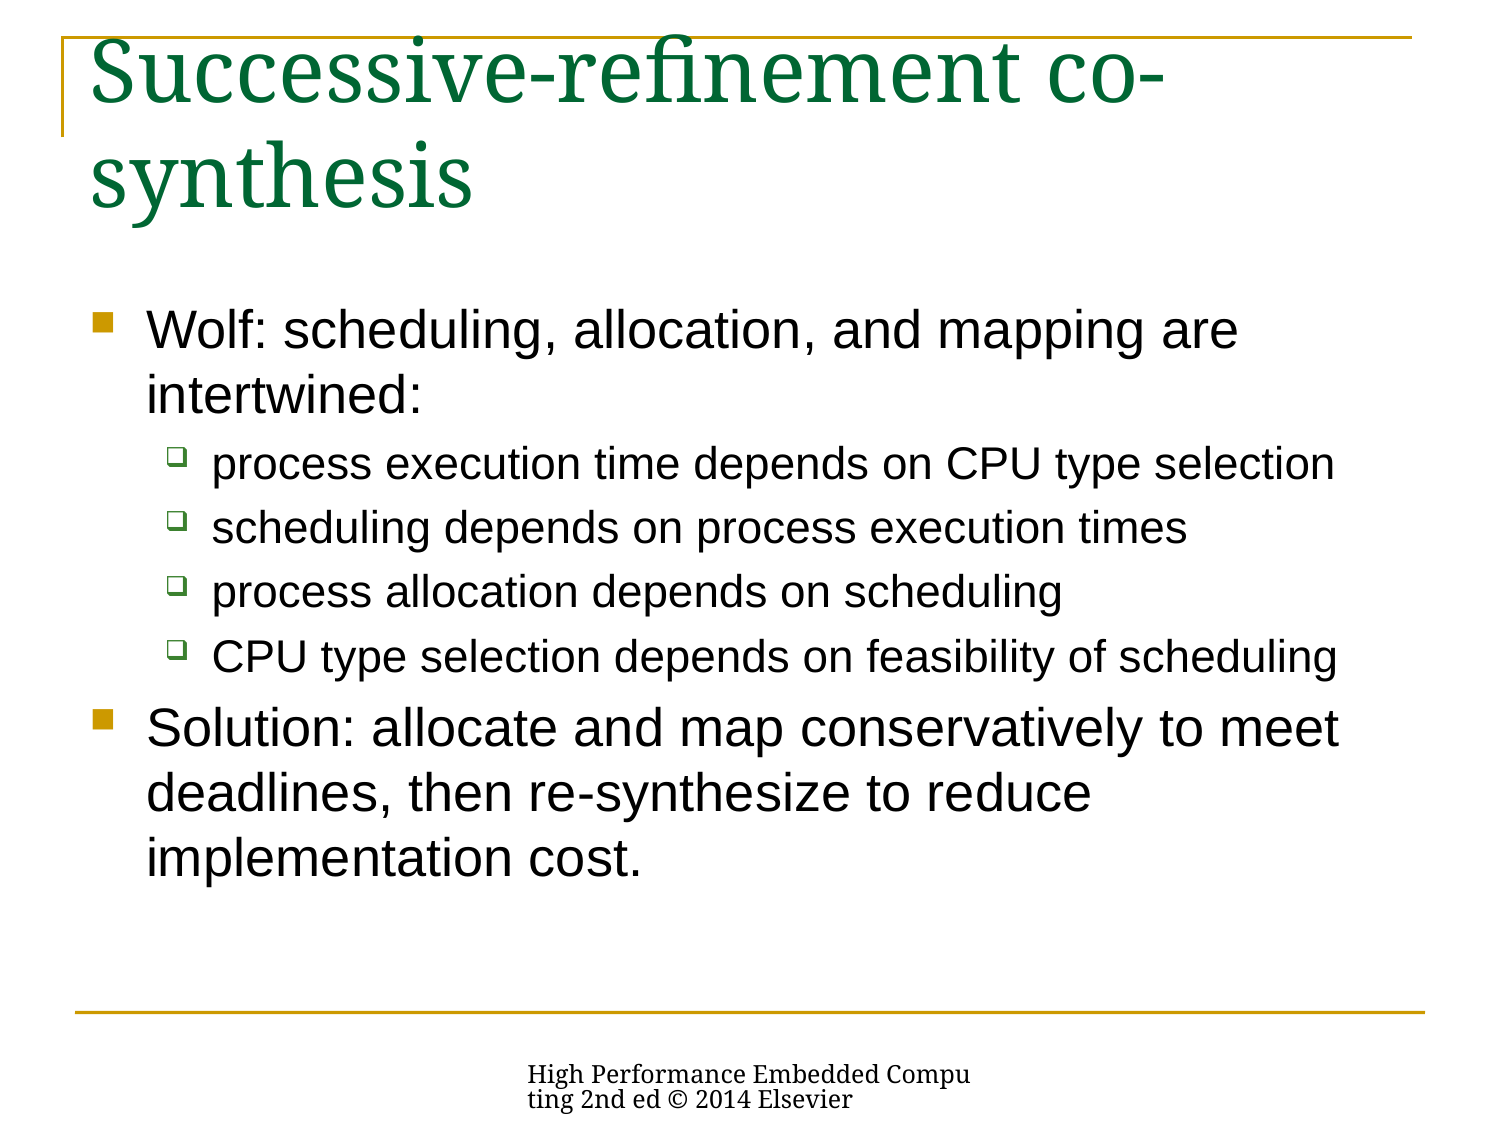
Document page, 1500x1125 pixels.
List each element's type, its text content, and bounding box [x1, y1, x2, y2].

list Wolf: scheduling, allocation, and mapping are intertwined: process execution time depends on CPU type selection scheduling depends on process execution times process allocation depends on scheduling CPU type selection depends on feasibility of scheduling Solution: allocate and map conservatively to meet deadlines, then re-synthesize to reduce implementation cost. [75, 287, 1425, 963]
title Successive-refinement co-synthesis [75, 45, 1425, 233]
footer High Performance Embedded Computing 2nd ed © 2014 Elsevier [512, 1025, 988, 1100]
